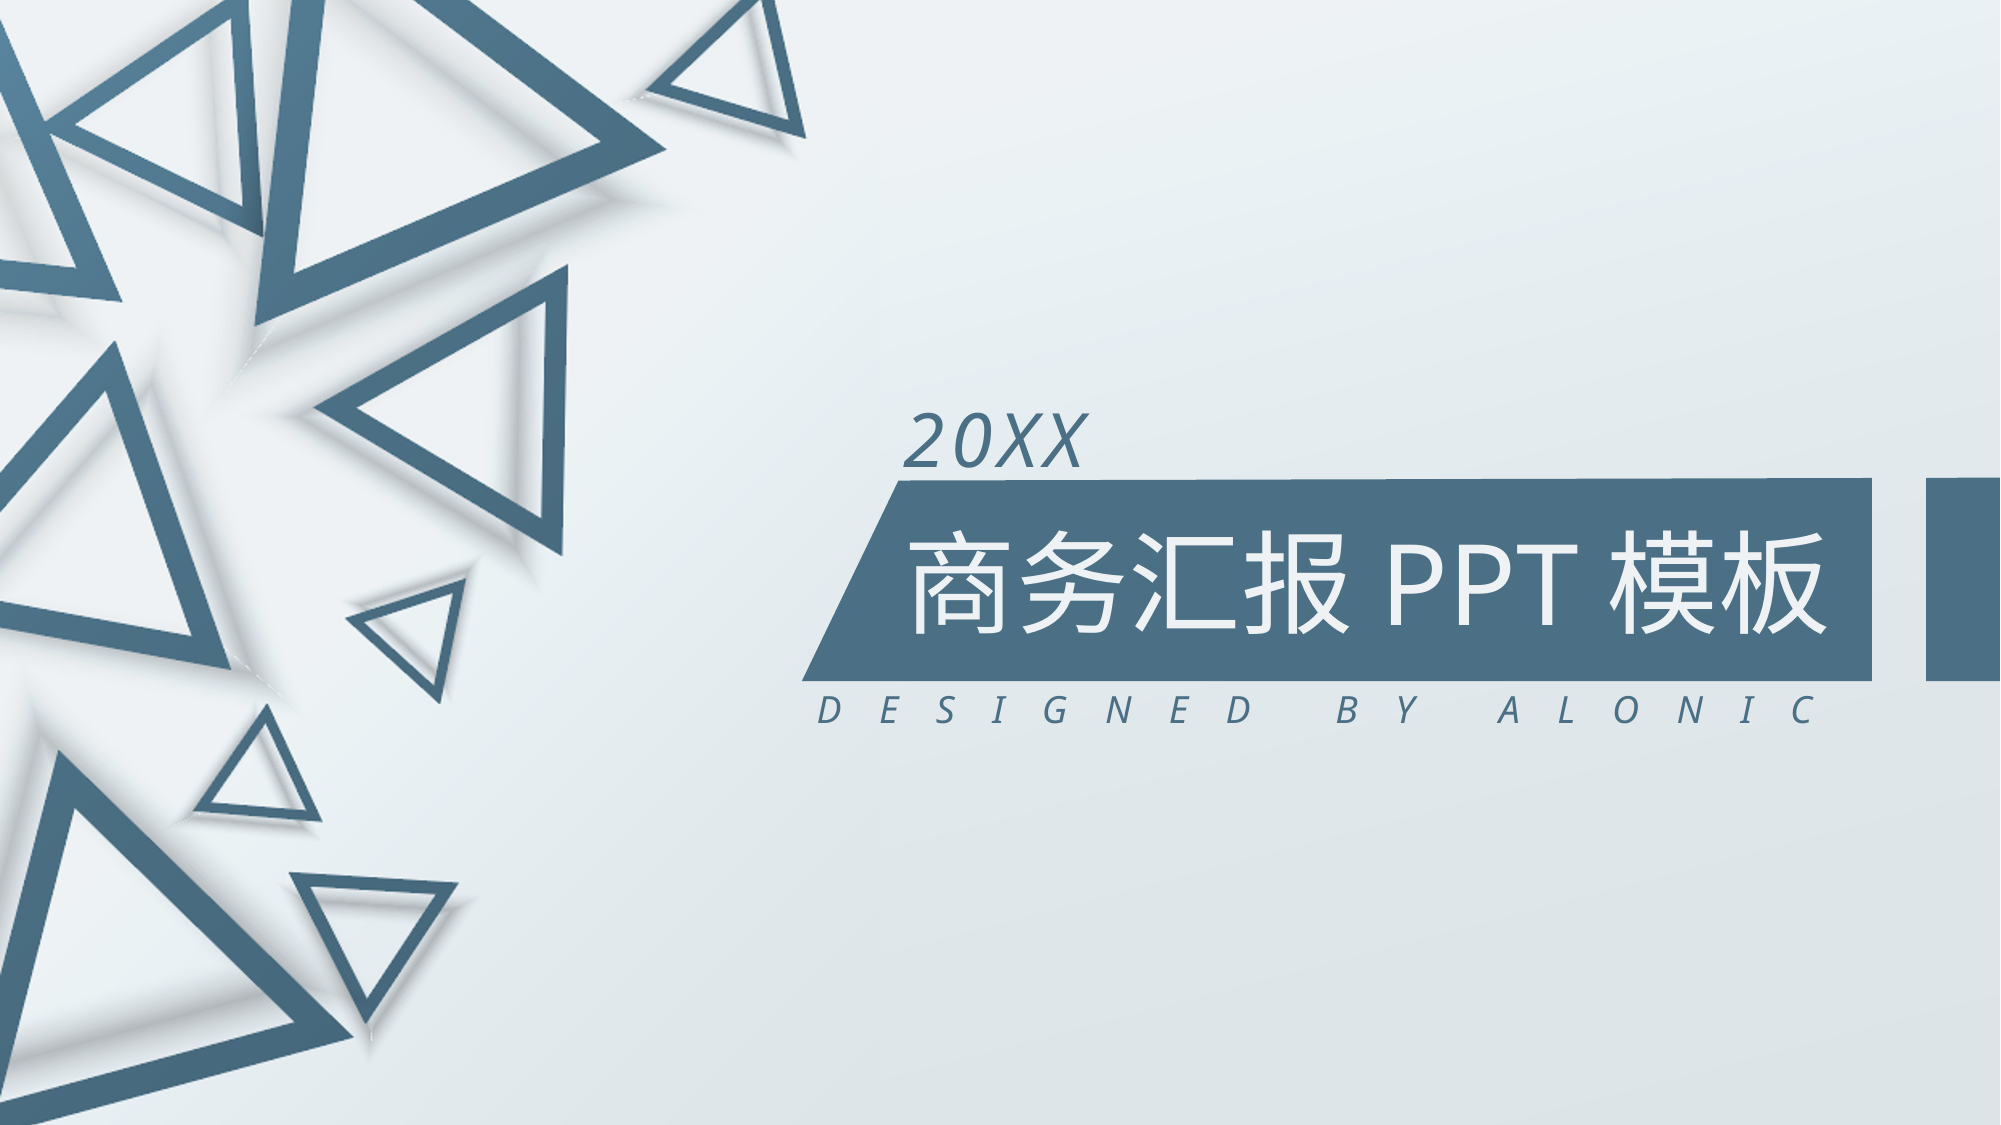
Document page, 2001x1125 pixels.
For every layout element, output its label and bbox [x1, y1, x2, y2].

text_box [801, 318, 2000, 954]
picture [0, 0, 2001, 1125]
